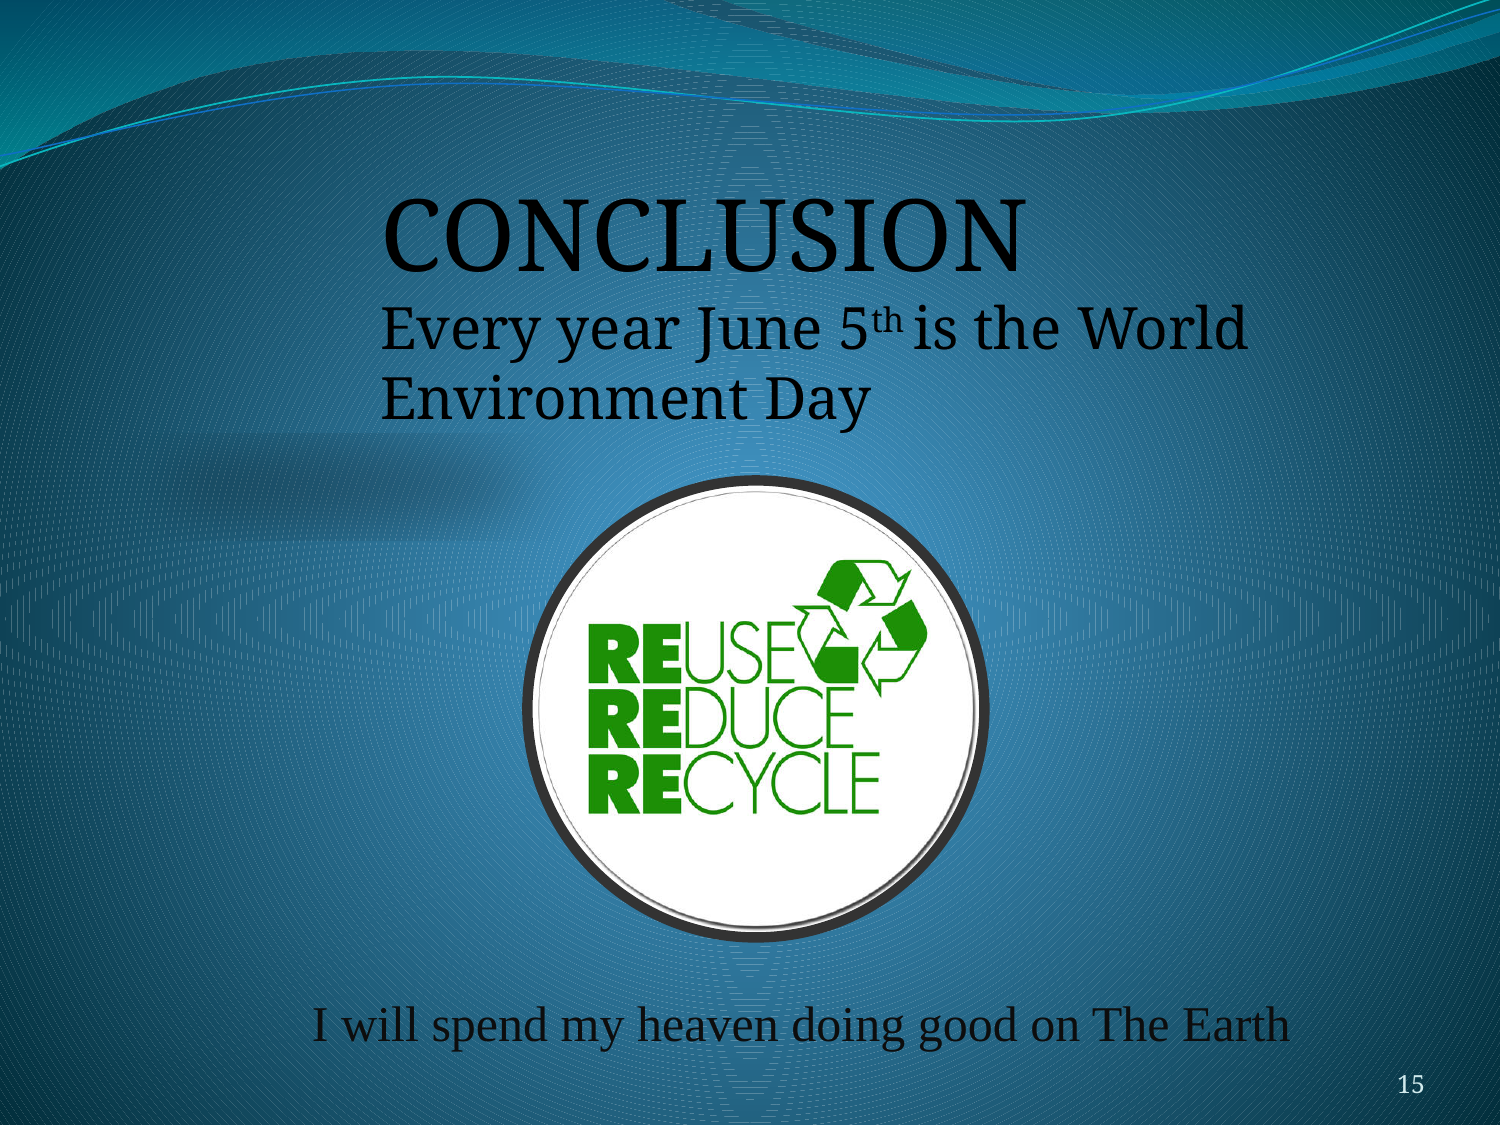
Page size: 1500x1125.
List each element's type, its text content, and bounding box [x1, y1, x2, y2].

text_box CONCLUSION Every year June 5th is the World Environment Day [365, 164, 1280, 439]
text_box I will spend my heaven doing good on The Earth [297, 984, 1306, 1060]
picture [527, 480, 985, 938]
slide_number 15 [1299, 1042, 1425, 1103]
